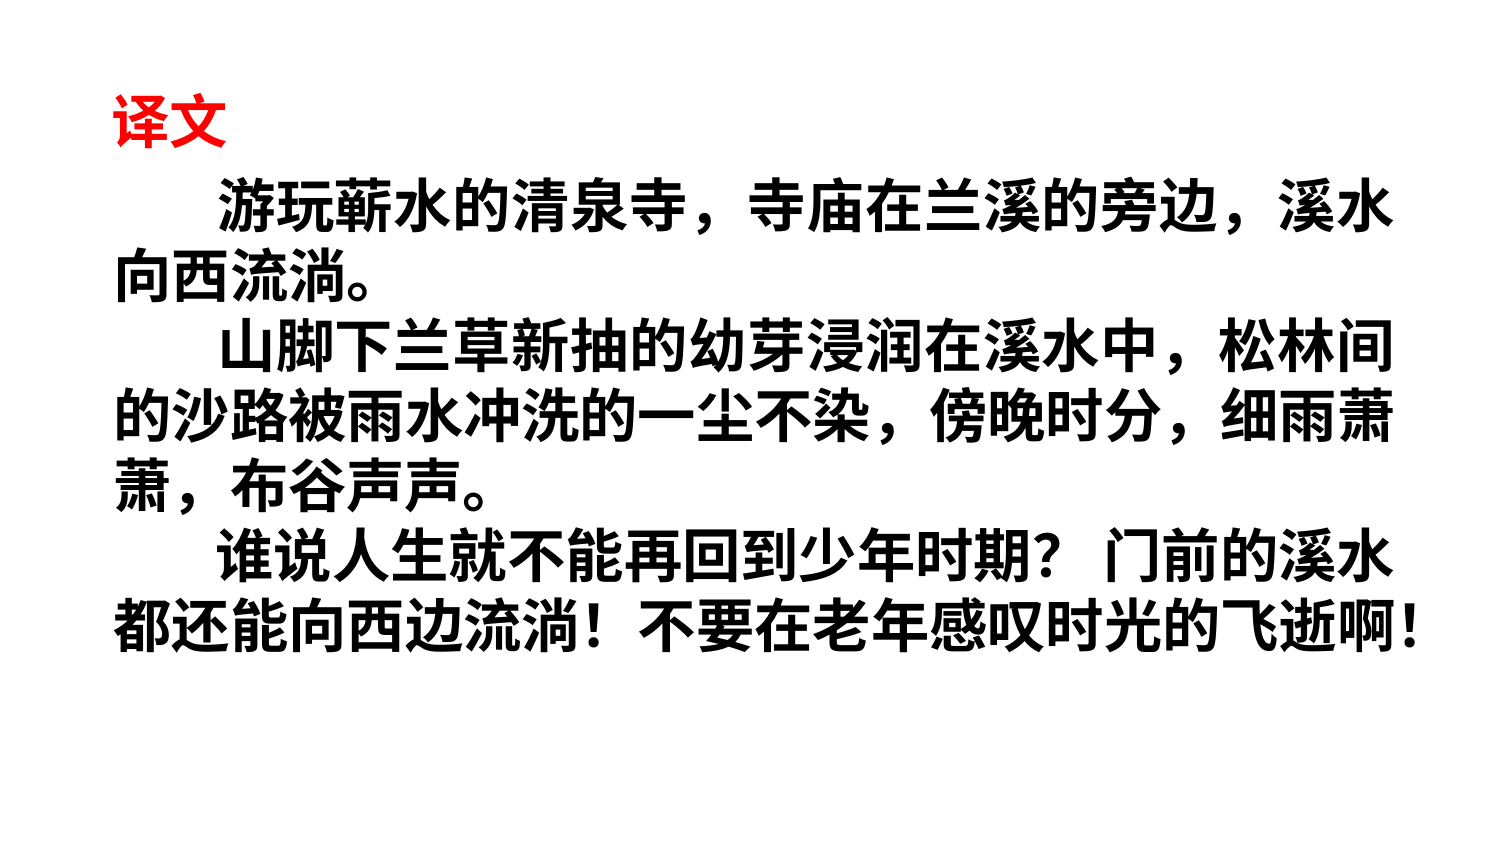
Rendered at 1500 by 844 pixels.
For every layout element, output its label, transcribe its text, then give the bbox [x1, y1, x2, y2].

text_box 译文 [96, 77, 243, 163]
text_box 游玩蕲水的清泉寺，寺庙在兰溪的旁边，溪水向西流淌。 山脚下兰草新抽的幼芽浸润在溪水中，松林间的沙路被雨水冲洗的一尘不染，傍晚时分，细雨萧萧，布谷声声。 谁说人生就不能再回到少年时期？ 门前的溪水都还能向西边流淌！不要在老年感叹时光的飞逝啊！ [98, 161, 1410, 667]
